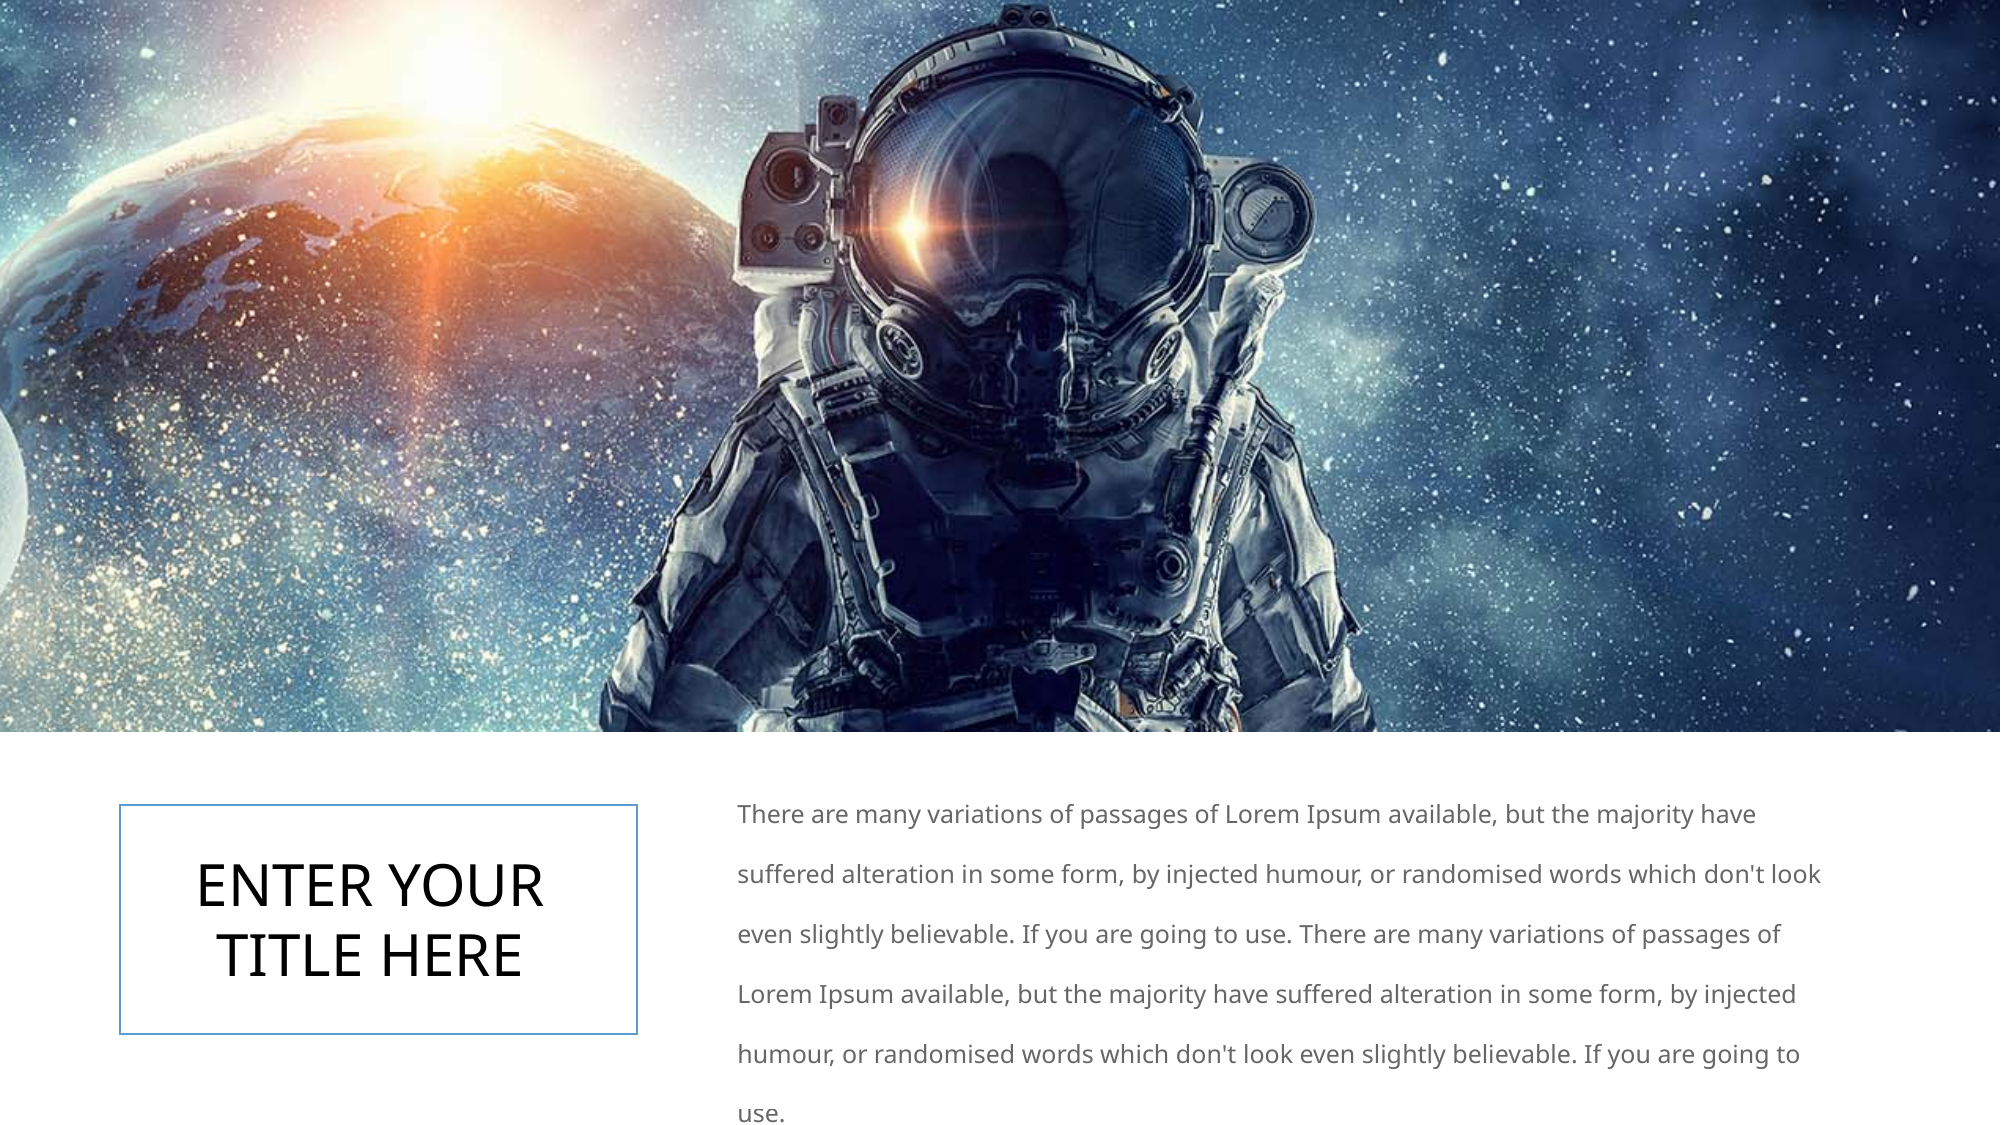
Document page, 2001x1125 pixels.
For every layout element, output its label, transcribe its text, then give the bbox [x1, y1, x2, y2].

text_box There are many variations of passages of Lorem Ipsum available, but the majority have suffered alteration in some form, by injected humour, or randomised words which don't look even slightly believable. If you are going to use. There are many variations of passages of Lorem Ipsum available, but the majority have suffered alteration in some form, by injected humour, or randomised words which don't look even slightly believable. If you are going to use. [737, 768, 1860, 1125]
text_box [119, 804, 638, 1035]
picture [0, 0, 2000, 732]
